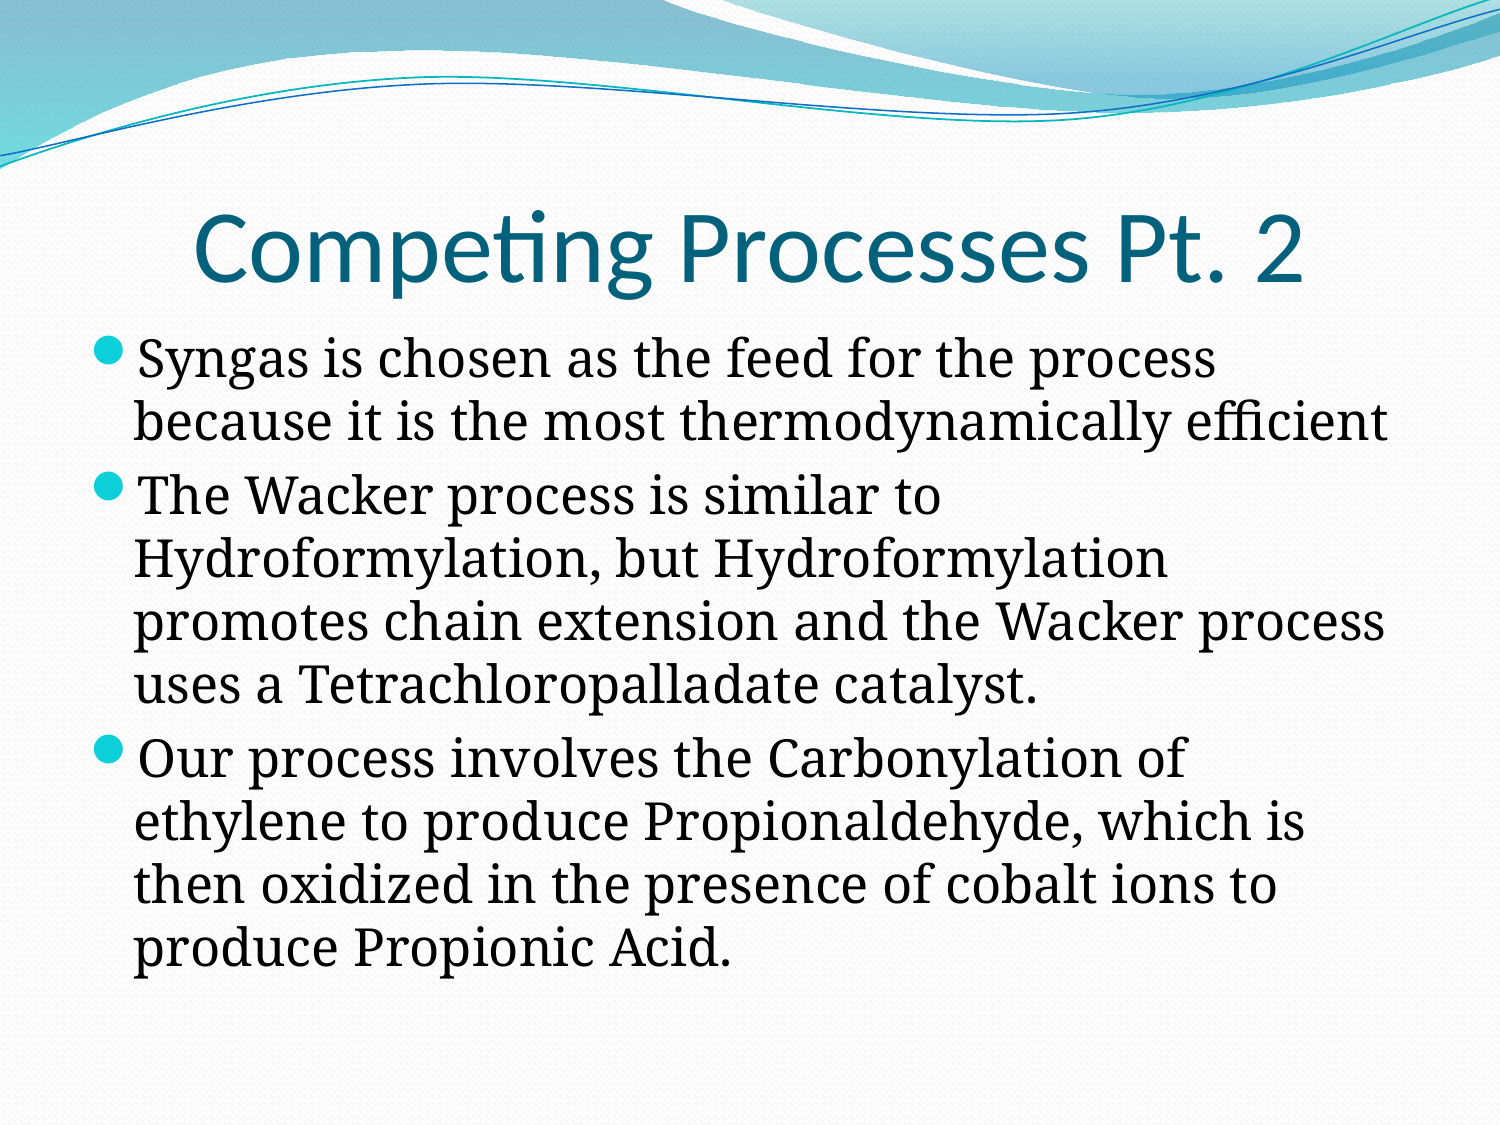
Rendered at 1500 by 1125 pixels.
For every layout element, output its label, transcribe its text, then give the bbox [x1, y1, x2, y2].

list Syngas is chosen as the feed for the process because it is the most thermodynamically efficient The Wacker process is similar to Hydroformylation, but Hydroformylation promotes chain extension and the Wacker process uses a Tetrachloropalladate catalyst. Our process involves the Carbonylation of ethylene to produce Propionaldehyde, which is then oxidized in the presence of cobalt ions to produce Propionic Acid. [75, 317, 1425, 1038]
title Competing Processes Pt. 2 [75, 115, 1425, 303]
